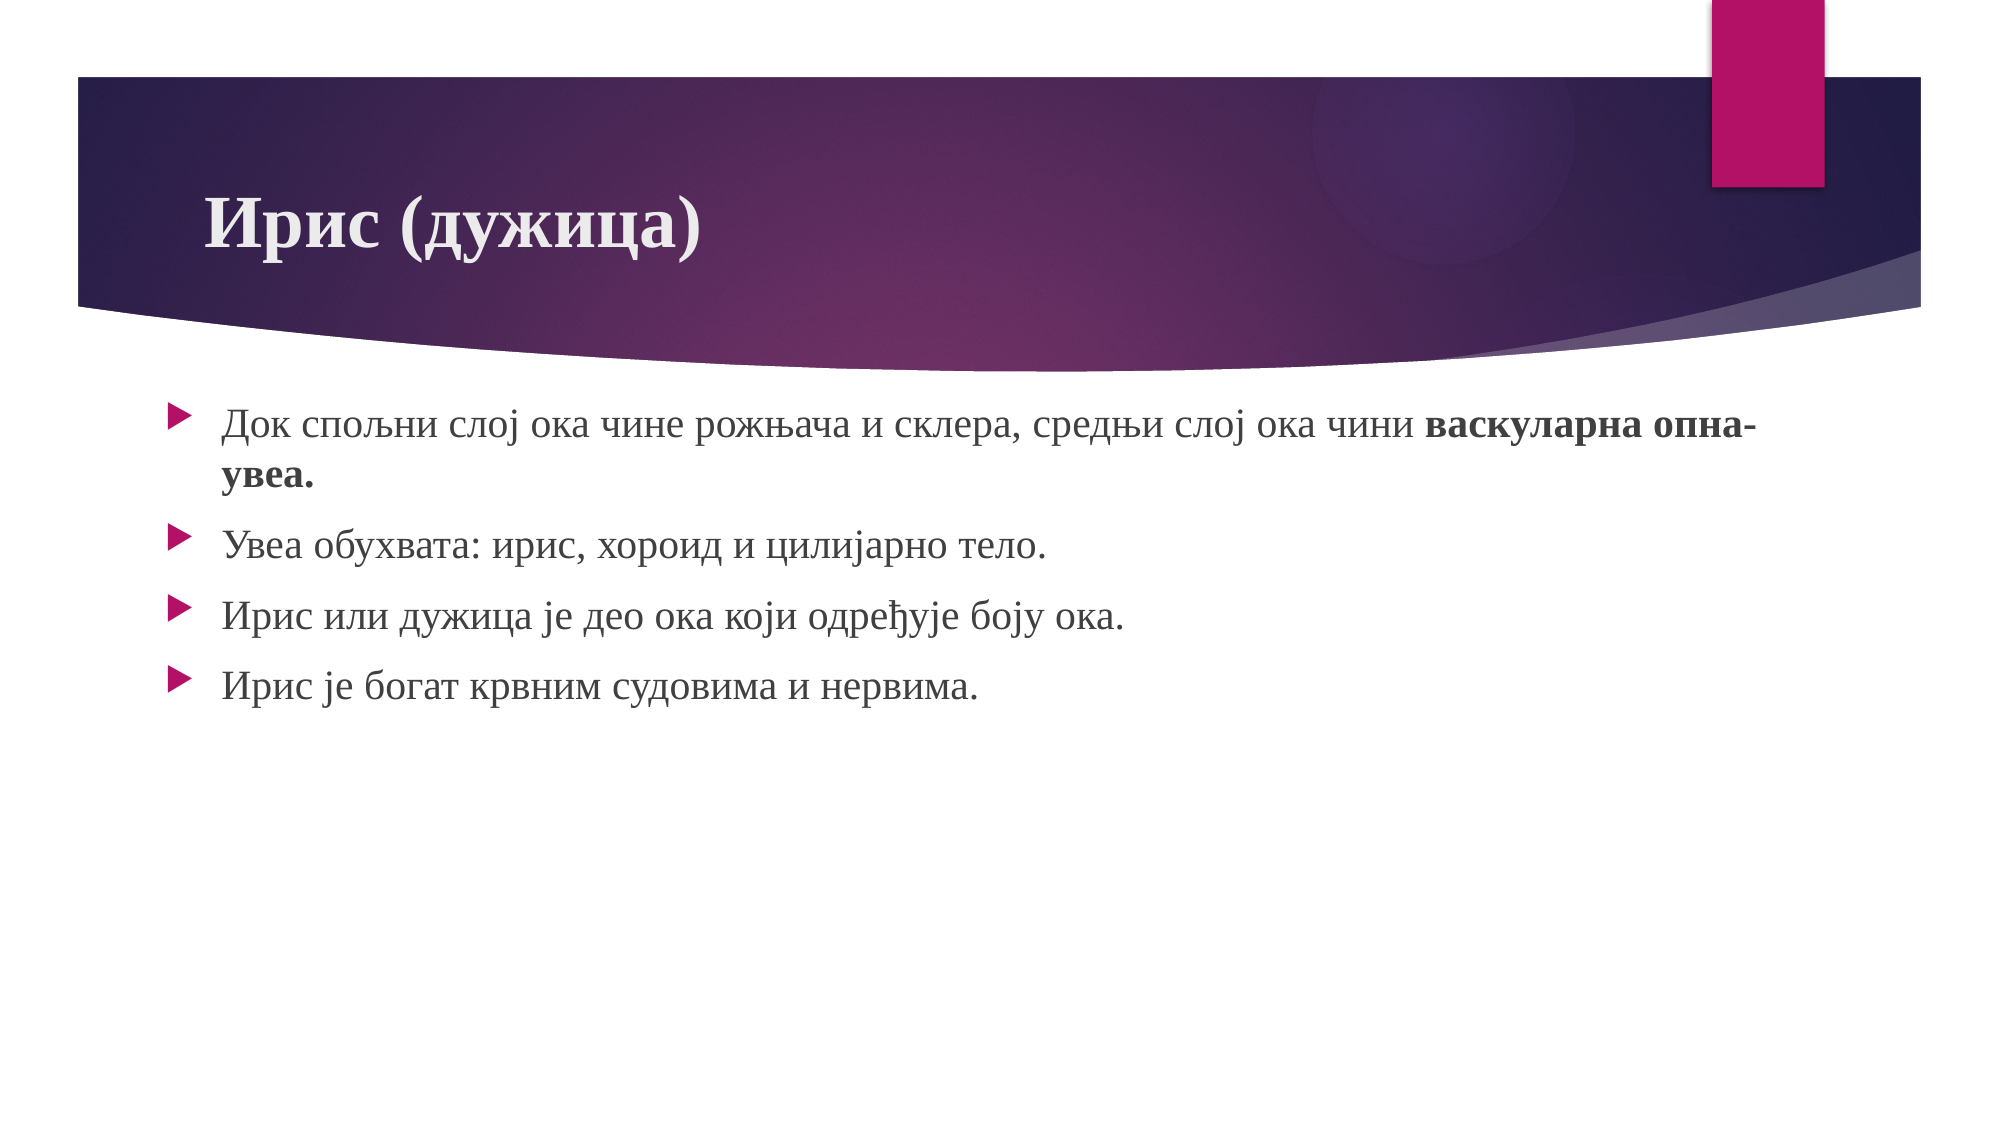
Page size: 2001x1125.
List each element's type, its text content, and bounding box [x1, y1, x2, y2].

list Док спољни слој ока чине рожњача и склера, средњи слој ока чини васкуларна опна-увеа. Увеа обухвата: ирис, хороид и цилијарно тело. Ирис или дужица је део ока који одређује боју ока. Ирис је богат крвним судовима и нервима. [149, 388, 1850, 950]
title Ирис (дужица) [189, 159, 1627, 276]
